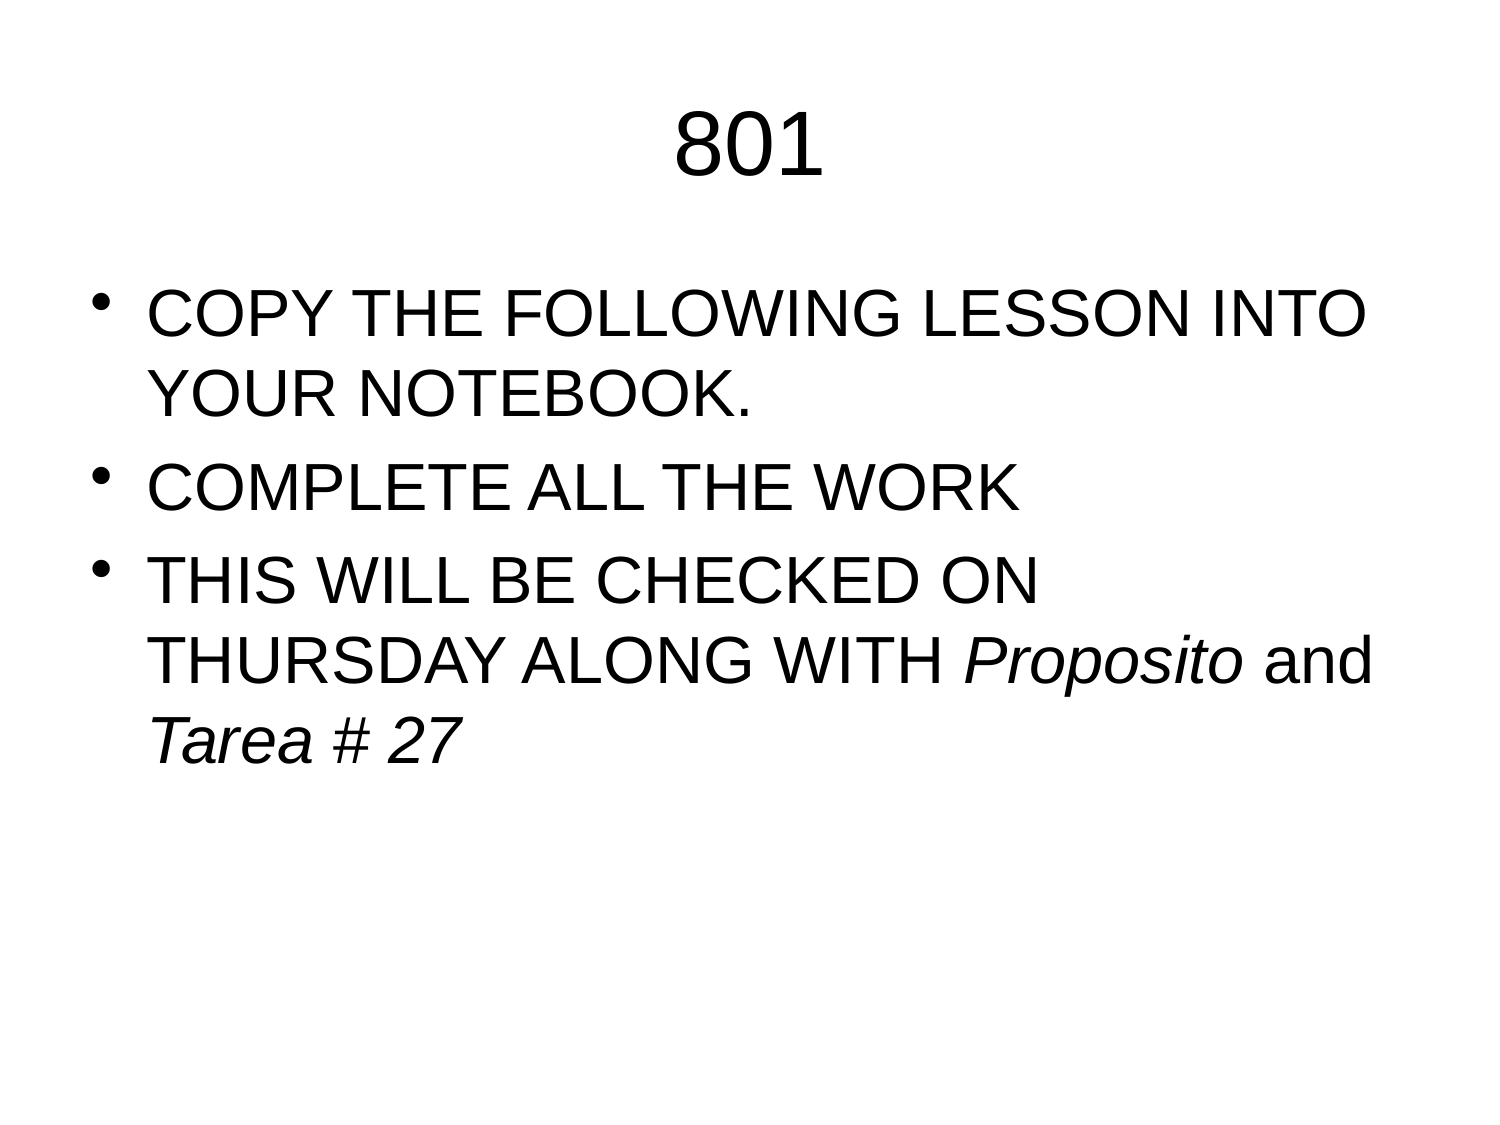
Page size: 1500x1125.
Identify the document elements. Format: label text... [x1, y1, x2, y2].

title 801 [75, 45, 1425, 233]
list COPY THE FOLLOWING LESSON INTO YOUR NOTEBOOK. COMPLETE ALL THE WORK THIS WILL BE CHECKED ON THURSDAY ALONG WITH Proposito and Tarea # 27 [75, 262, 1425, 1005]
